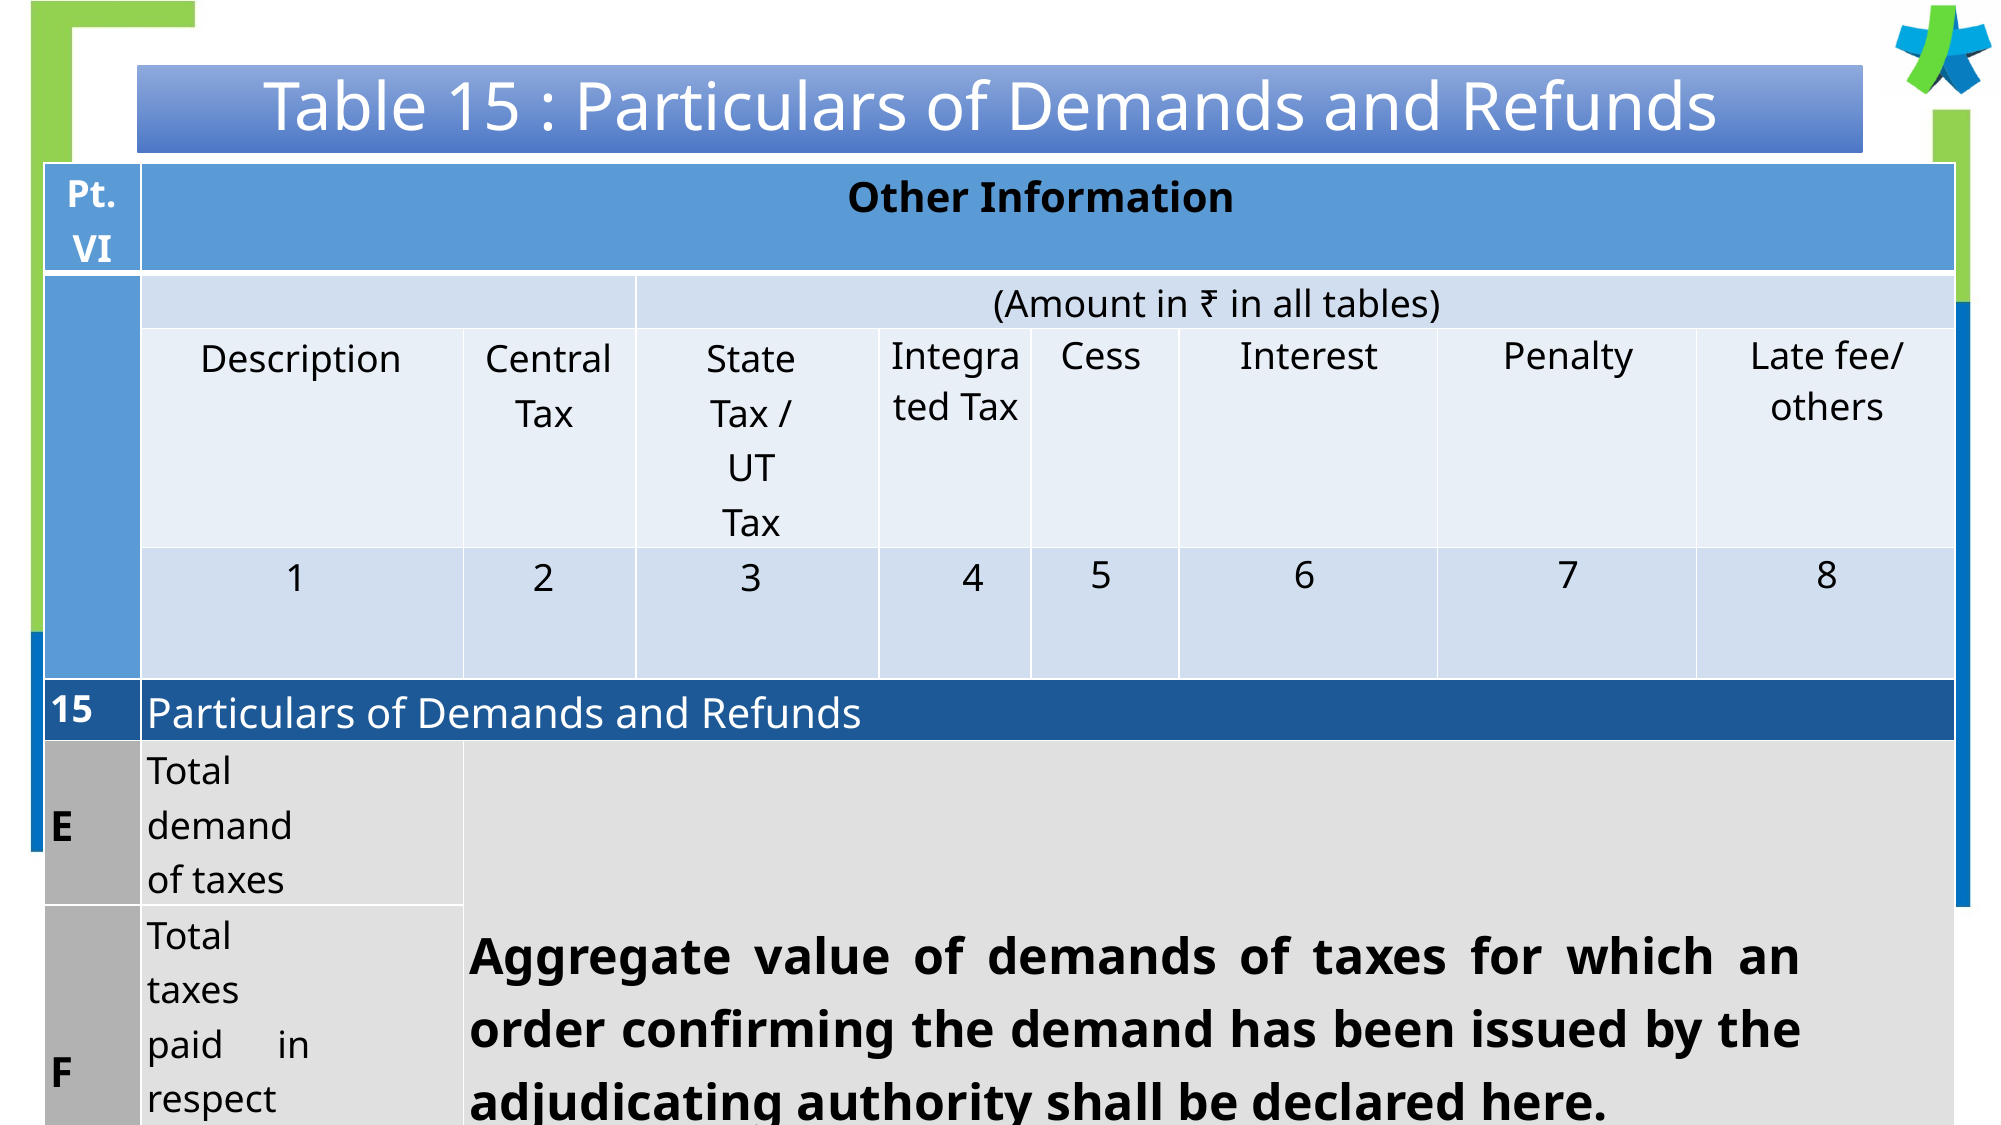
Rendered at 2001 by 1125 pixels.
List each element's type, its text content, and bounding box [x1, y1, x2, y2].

picture [0, 0, 2001, 1125]
table_cell 7 [1438, 548, 1696, 678]
table_cell [142, 276, 635, 328]
table_cell E [45, 741, 140, 904]
table_cell 2 [464, 548, 635, 678]
table_cell 5 [1032, 548, 1178, 678]
table_cell Interest [1180, 329, 1437, 547]
table_cell Central Tax [464, 329, 635, 547]
table_cell 4 [880, 548, 1030, 678]
table_cell 8 [1697, 548, 1954, 678]
table_cell [45, 276, 140, 678]
table_header Other Information [142, 164, 1954, 270]
table_cell Aggregate value of demands of taxes for which an order confirming the demand has been issued by the adjudicating authority shall be declared here. Aggregate value of taxes paid out of the total value of confirmed demand as declared in 15E above shall be declared here. Aggregate value of demands pending recovery out of 15E above shall be declared here [464, 741, 1954, 1125]
table_cell Particulars of Demands and Refunds [142, 680, 1954, 740]
table_cell State Tax / UT Tax [637, 329, 878, 547]
table_cell Description [142, 329, 463, 547]
table_cell Penalty [1438, 329, 1696, 547]
title Table 15 : Particulars of Demands and Refunds [137, 65, 1863, 153]
table_cell Total taxes paid in respect of E above [142, 906, 463, 1125]
table_cell Late fee/ others [1697, 329, 1954, 547]
table_header Pt. VI [45, 164, 140, 270]
table_cell 15 [45, 680, 140, 740]
footer S & Y [662, 1042, 1338, 1103]
table_cell Integrated Tax [880, 329, 1030, 547]
table_cell F [45, 906, 140, 1125]
table_cell (Amount in ₹ in all tables) [637, 276, 1954, 328]
table_cell 3 [637, 548, 878, 678]
table_cell Total demand of taxes [142, 741, 463, 904]
table_cell 1 [142, 548, 463, 678]
table_cell Cess [1032, 329, 1178, 547]
table_cell 6 [1180, 548, 1437, 678]
